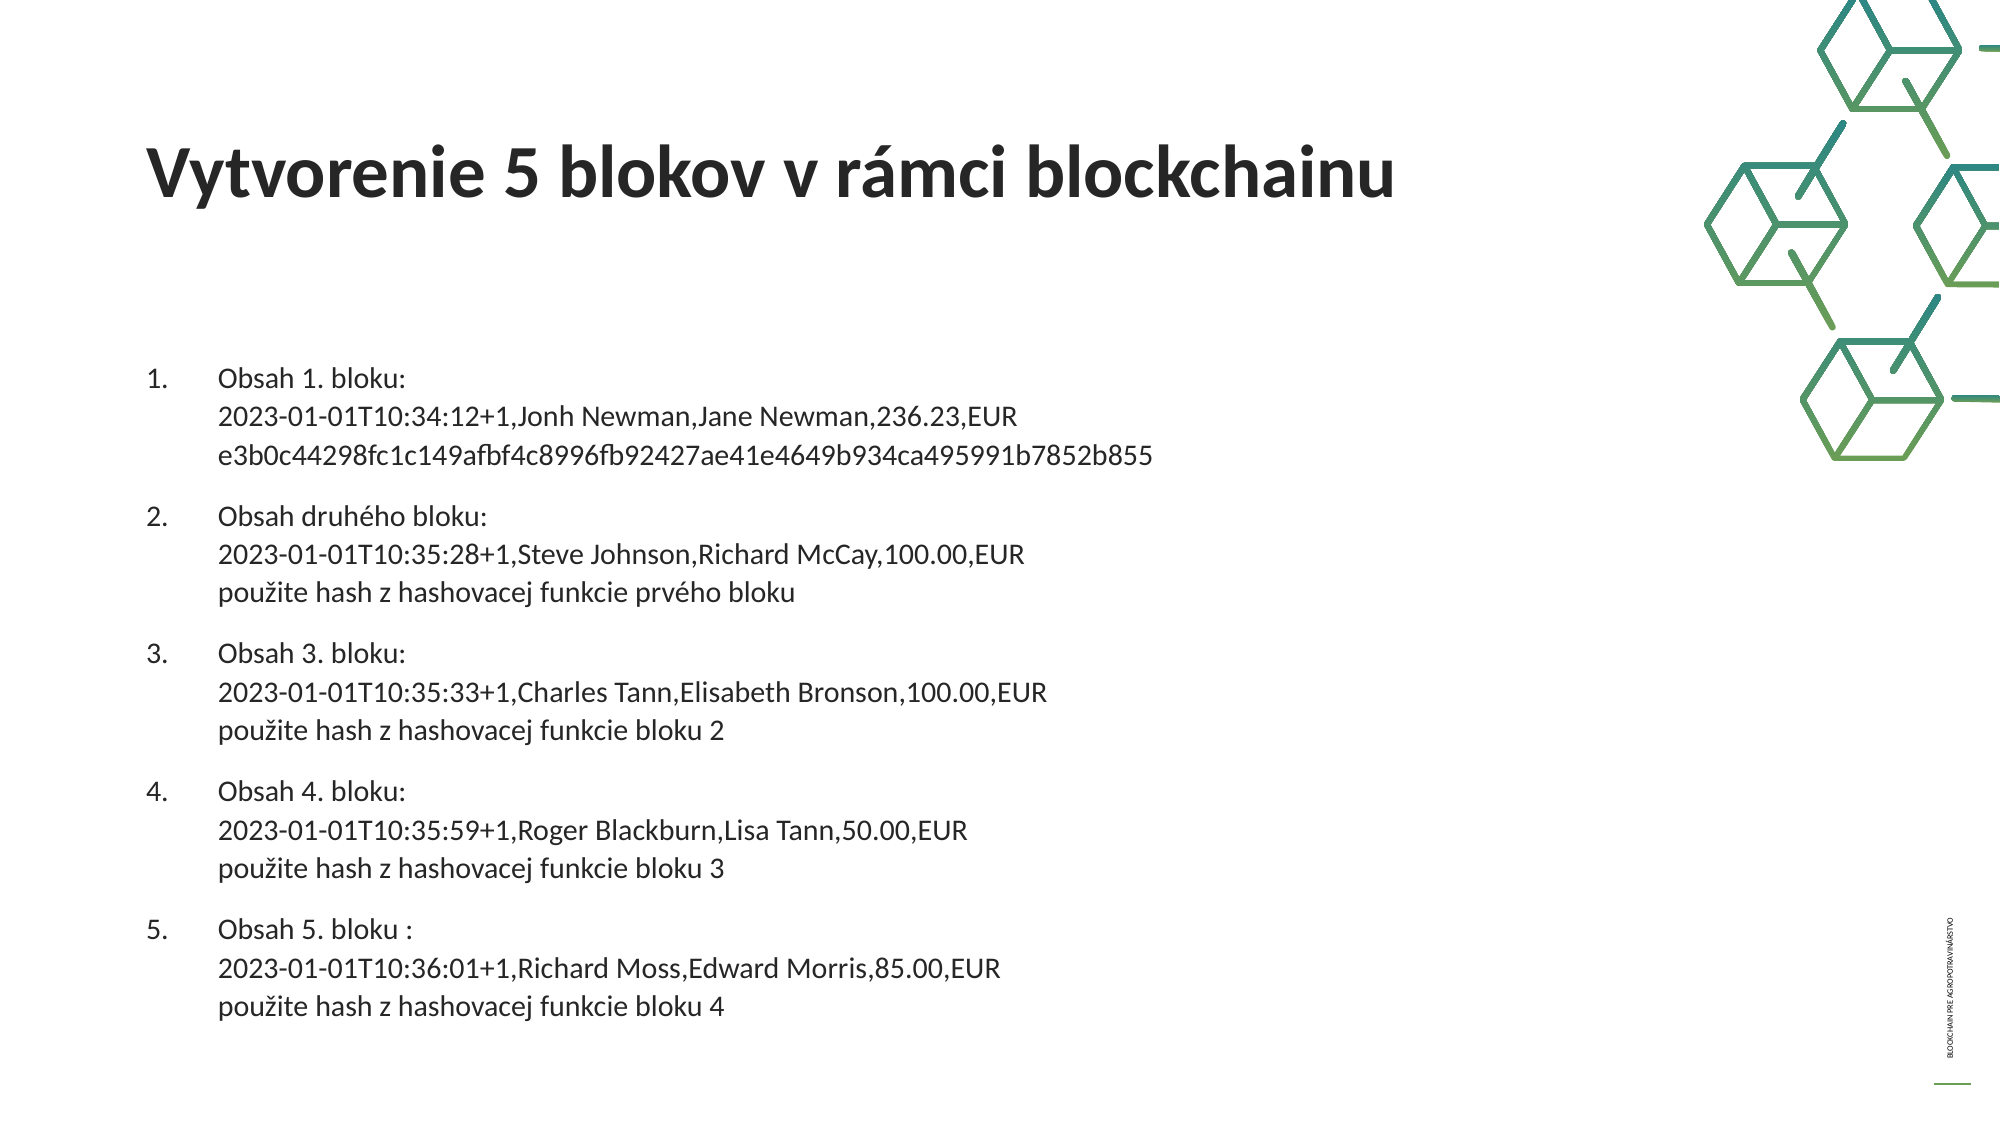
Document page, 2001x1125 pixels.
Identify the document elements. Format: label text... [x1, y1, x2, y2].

list Vytvorenie 5 blokov v rámci blockchainu [130, 124, 1698, 337]
list Obsah 1. bloku: 2023-01-01T10:34:12+1,Jonh Newman,Jane Newman,236.23,EUR e3b0c44298fc1c149afbf4c8996fb92427ae41e4649b934ca495991b7852b855 Obsah druhého bloku: 2023-01-01T10:35:28+1,Steve Johnson,Richard McCay,100.00,EUR použite hash z hashovacej funkcie prvého bloku Obsah 3. bloku: 2023-01-01T10:35:33+1,Charles Tann,Elisabeth Bronson,100.00,EUR použite hash z hashovacej funkcie bloku 2 Obsah 4. bloku: 2023-01-01T10:35:59+1,Roger Blackburn,Lisa Tann,50.00,EUR použite hash z hashovacej funkcie bloku 3 Obsah 5. bloku : 2023-01-01T10:36:01+1,Richard Moss,Edward Morris,85.00,EUR použite hash z hashovacej funkcie bloku 4 [130, 348, 1869, 1035]
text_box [1703, 0, 2000, 462]
